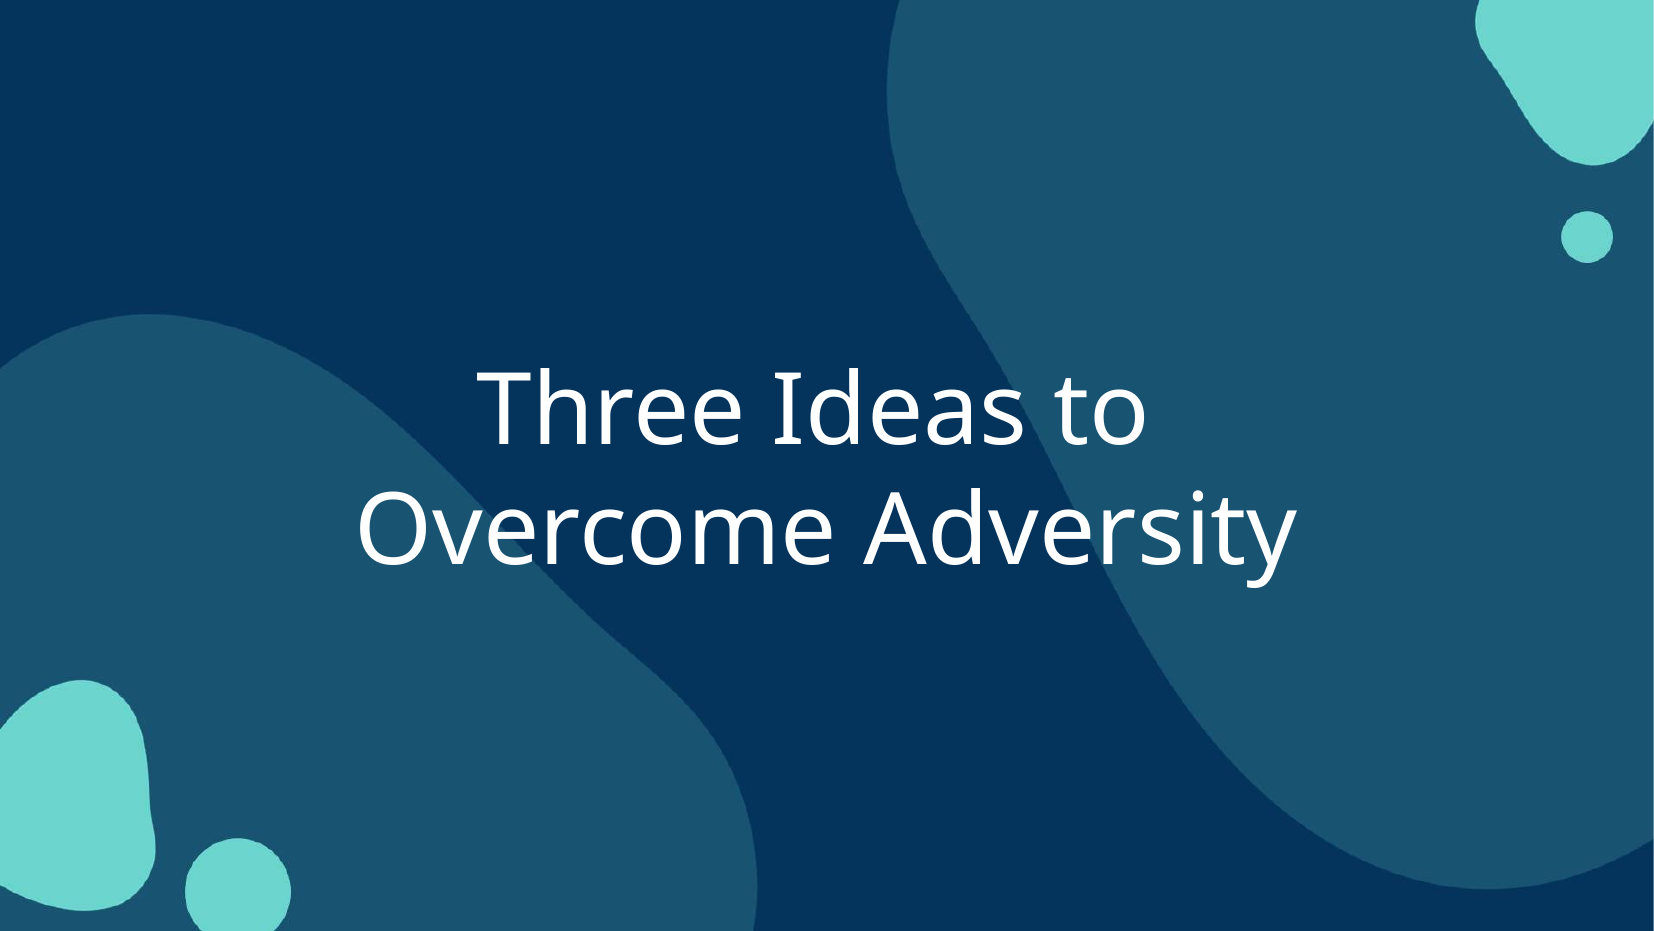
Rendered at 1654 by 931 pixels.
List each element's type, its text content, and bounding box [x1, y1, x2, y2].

subtitle Three Ideas to Overcome Adversity [82, 105, 1571, 825]
picture [0, 0, 1654, 931]
